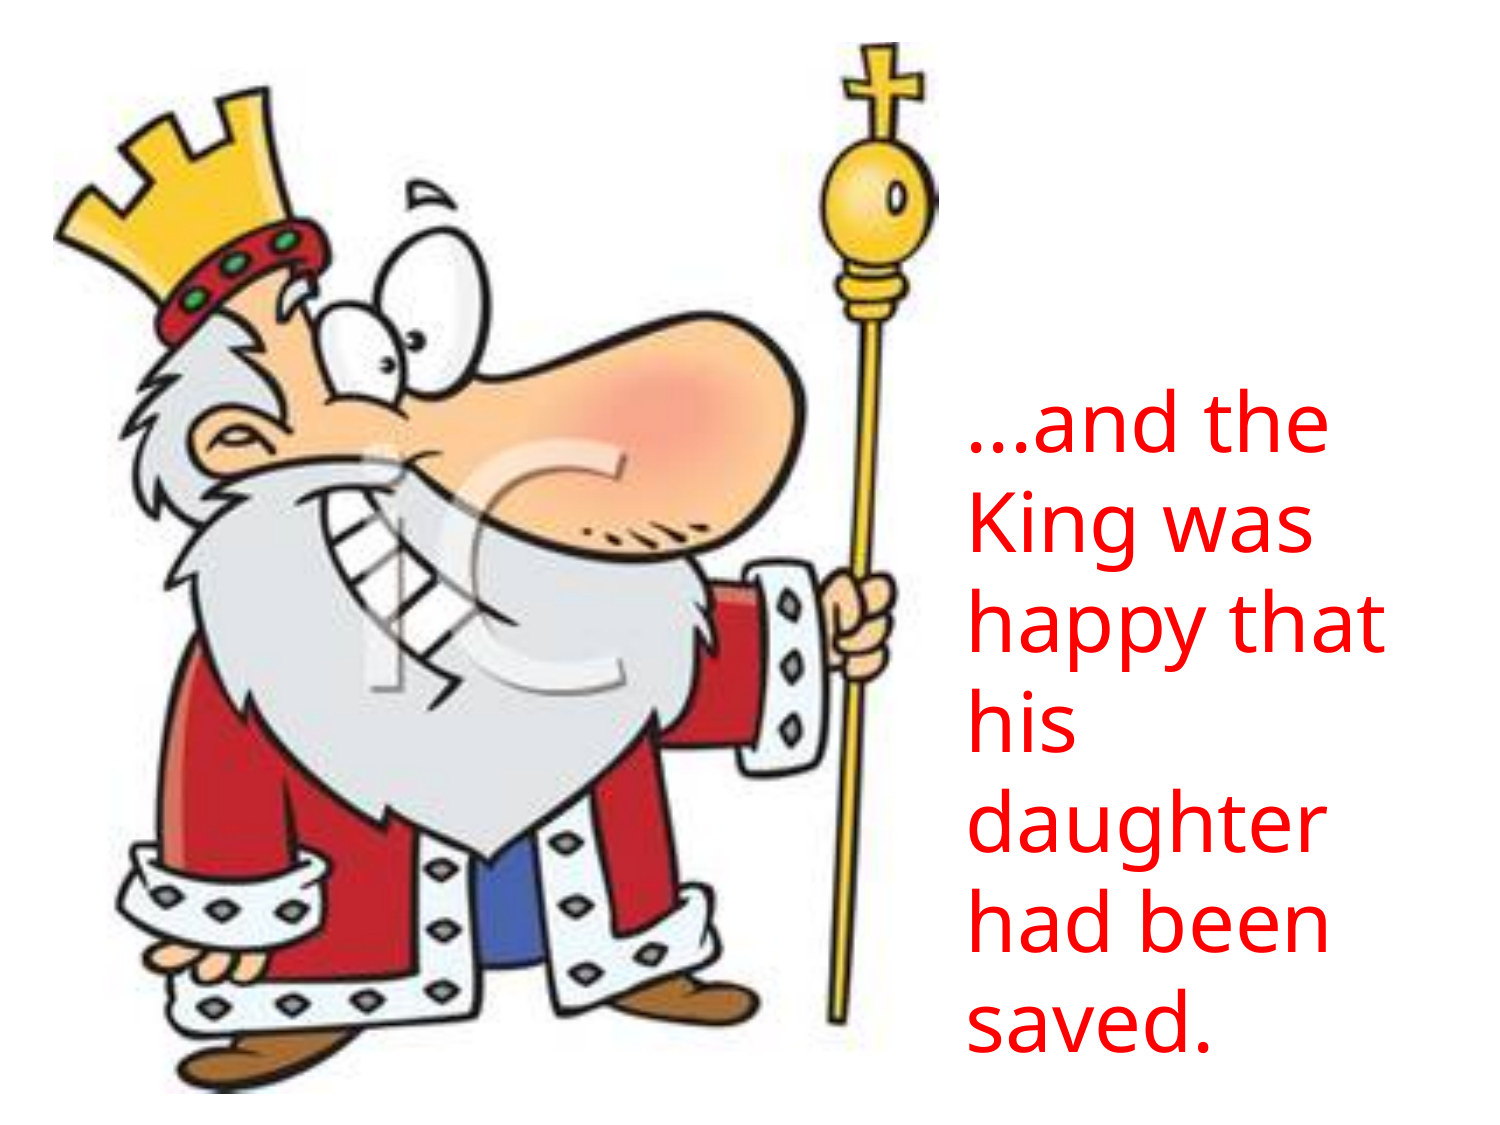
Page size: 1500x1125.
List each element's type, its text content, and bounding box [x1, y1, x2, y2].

text_box ...and the King was happy that his daughter had been saved. [950, 361, 1459, 1077]
picture [52, 42, 940, 1094]
